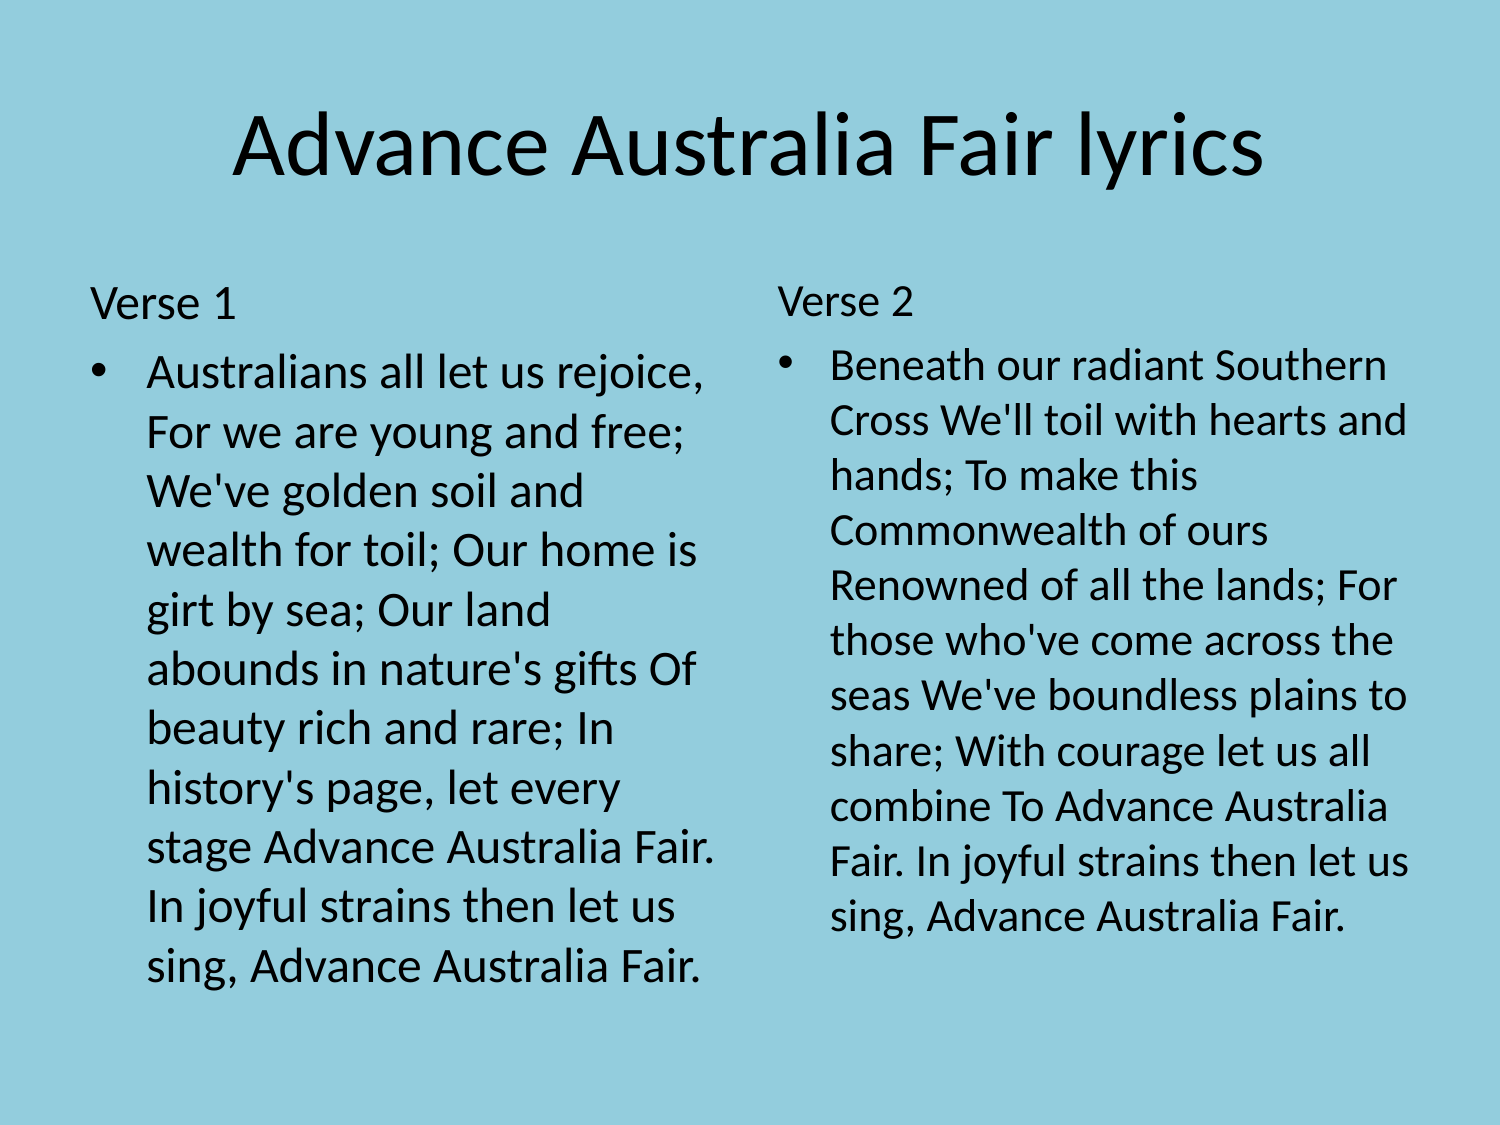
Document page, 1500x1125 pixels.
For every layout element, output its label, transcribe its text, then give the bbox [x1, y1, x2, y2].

list Verse 1 Australians all let us rejoice, For we are young and free; We've golden soil and wealth for toil; Our home is girt by sea; Our land abounds in nature's gifts Of beauty rich and rare; In history's page, let every stage Advance Australia Fair. In joyful strains then let us sing, Advance Australia Fair. [75, 262, 738, 1005]
title Advance Australia Fair lyrics [75, 45, 1425, 233]
list Verse 2 Beneath our radiant Southern Cross We'll toil with hearts and hands; To make this Commonwealth of ours Renowned of all the lands; For those who've come across the seas We've boundless plains to share; With courage let us all combine To Advance Australia Fair. In joyful strains then let us sing, Advance Australia Fair. [762, 262, 1425, 1005]
